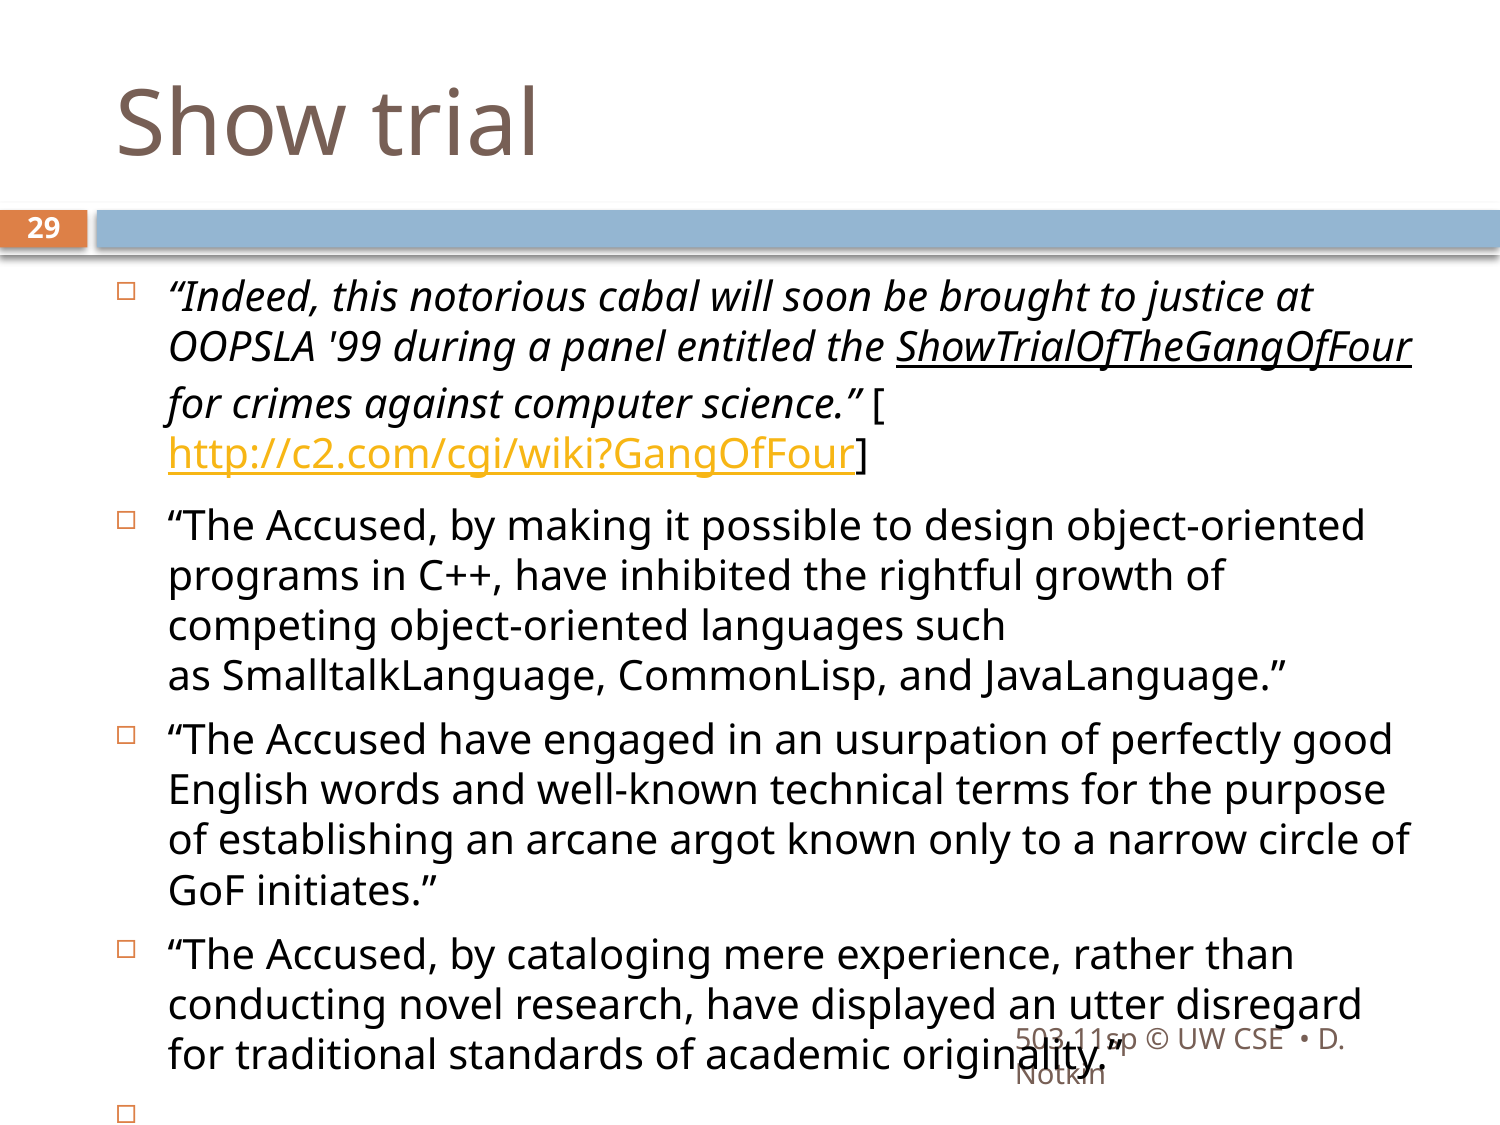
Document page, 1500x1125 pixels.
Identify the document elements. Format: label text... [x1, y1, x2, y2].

title Show trial [100, 37, 1438, 200]
slide_number 29 [0, 208, 88, 249]
list “Indeed, this notorious cabal will soon be brought to justice at OOPSLA '99 during a panel entitled the ShowTrialOfTheGangOfFour for crimes against computer science.” [http://c2.com/cgi/wiki?GangOfFour] “The Accused, by making it possible to design object-oriented programs in C++, have inhibited the rightful growth of competing object-oriented languages such as SmalltalkLanguage, CommonLisp, and JavaLanguage.” “The Accused have engaged in an usurpation of perfectly good English words and well-known technical terms for the purpose of establishing an arcane argot known only to a narrow circle of GoF initiates.” “The Accused, by cataloging mere experience, rather than conducting novel research, have displayed an utter disregard for traditional standards of academic originality.” … [100, 262, 1438, 1000]
slide_number 503 11sp © UW CSE • D. Notkin [999, 1025, 1438, 1085]
